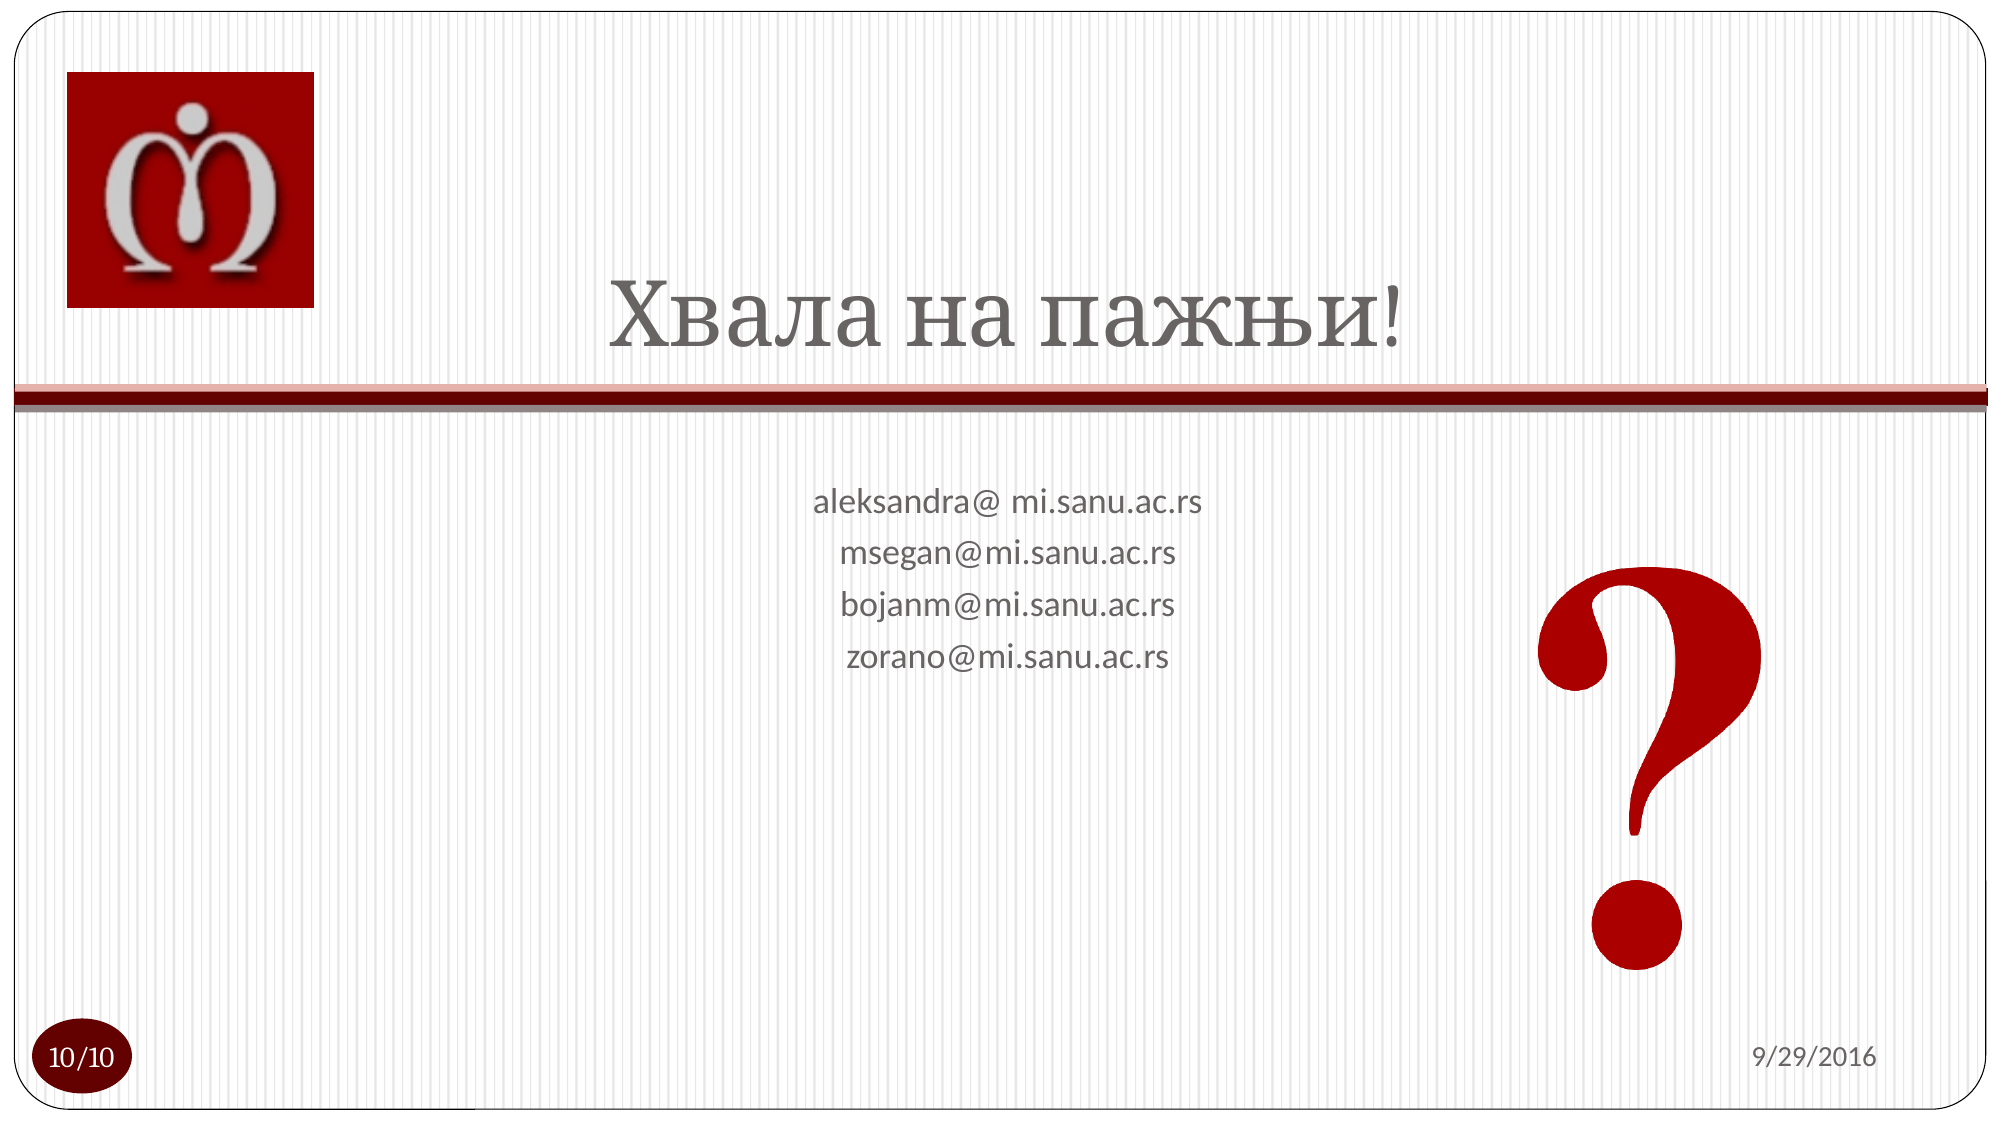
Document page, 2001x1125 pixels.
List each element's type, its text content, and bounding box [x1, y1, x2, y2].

picture [1511, 540, 1793, 1011]
picture [67, 72, 314, 309]
slide_number 10/10 [32, 1018, 132, 1094]
title Хвала на пажњи! [157, 156, 1858, 380]
list aleksandra@ mi.sanu.ac.rs msegan@mi.sanu.ac.rs bojanm@mi.sanu.ac.rs zorano@mi.sanu.ac.rs [157, 417, 1858, 684]
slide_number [1350, 1015, 1892, 1094]
